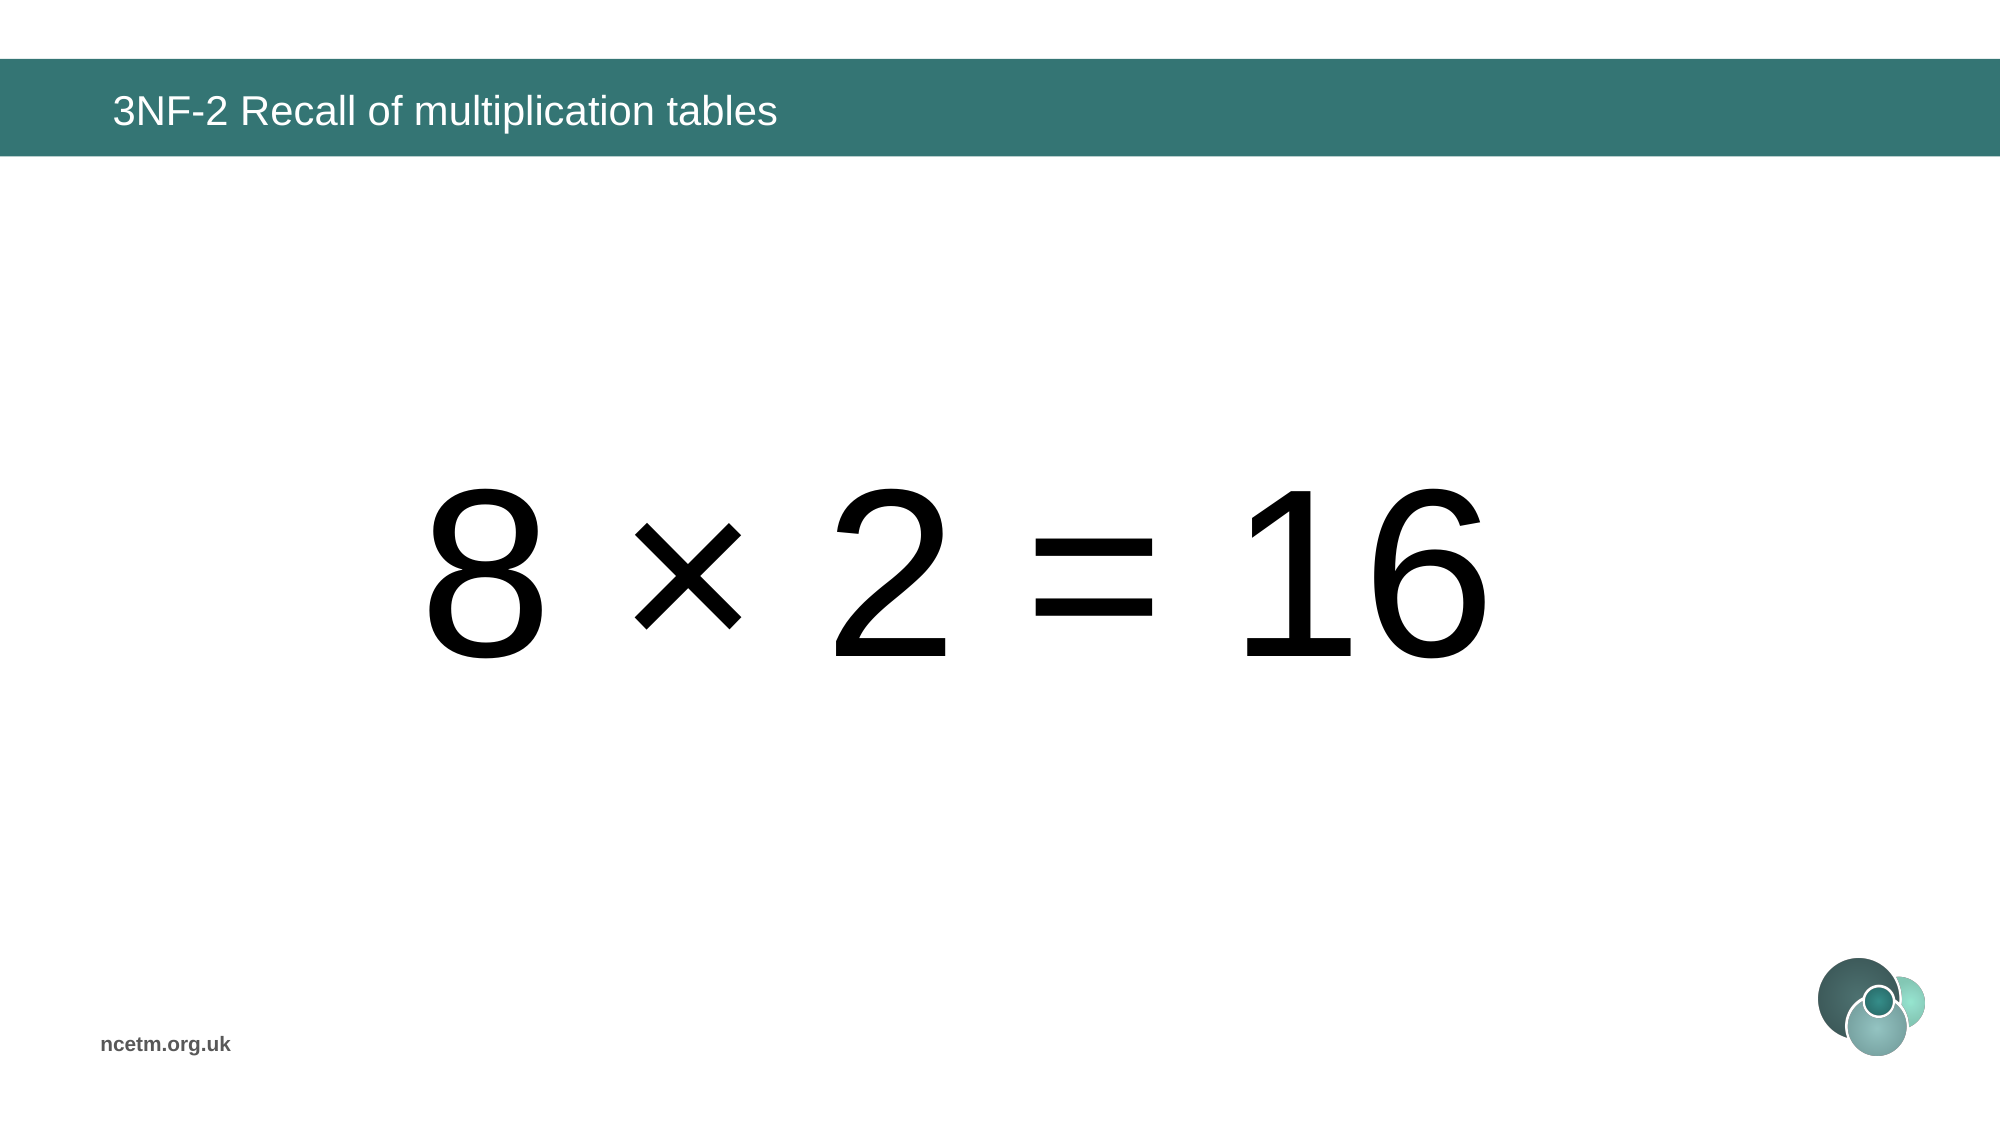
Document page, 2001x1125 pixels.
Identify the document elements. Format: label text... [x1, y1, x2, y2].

text_box 8 × 2 = [404, 409, 1214, 712]
text_box 16 [1214, 409, 1511, 712]
picture [1818, 958, 1925, 1056]
title 3NF-2 Recall of multiplication tables [97, 76, 1945, 147]
